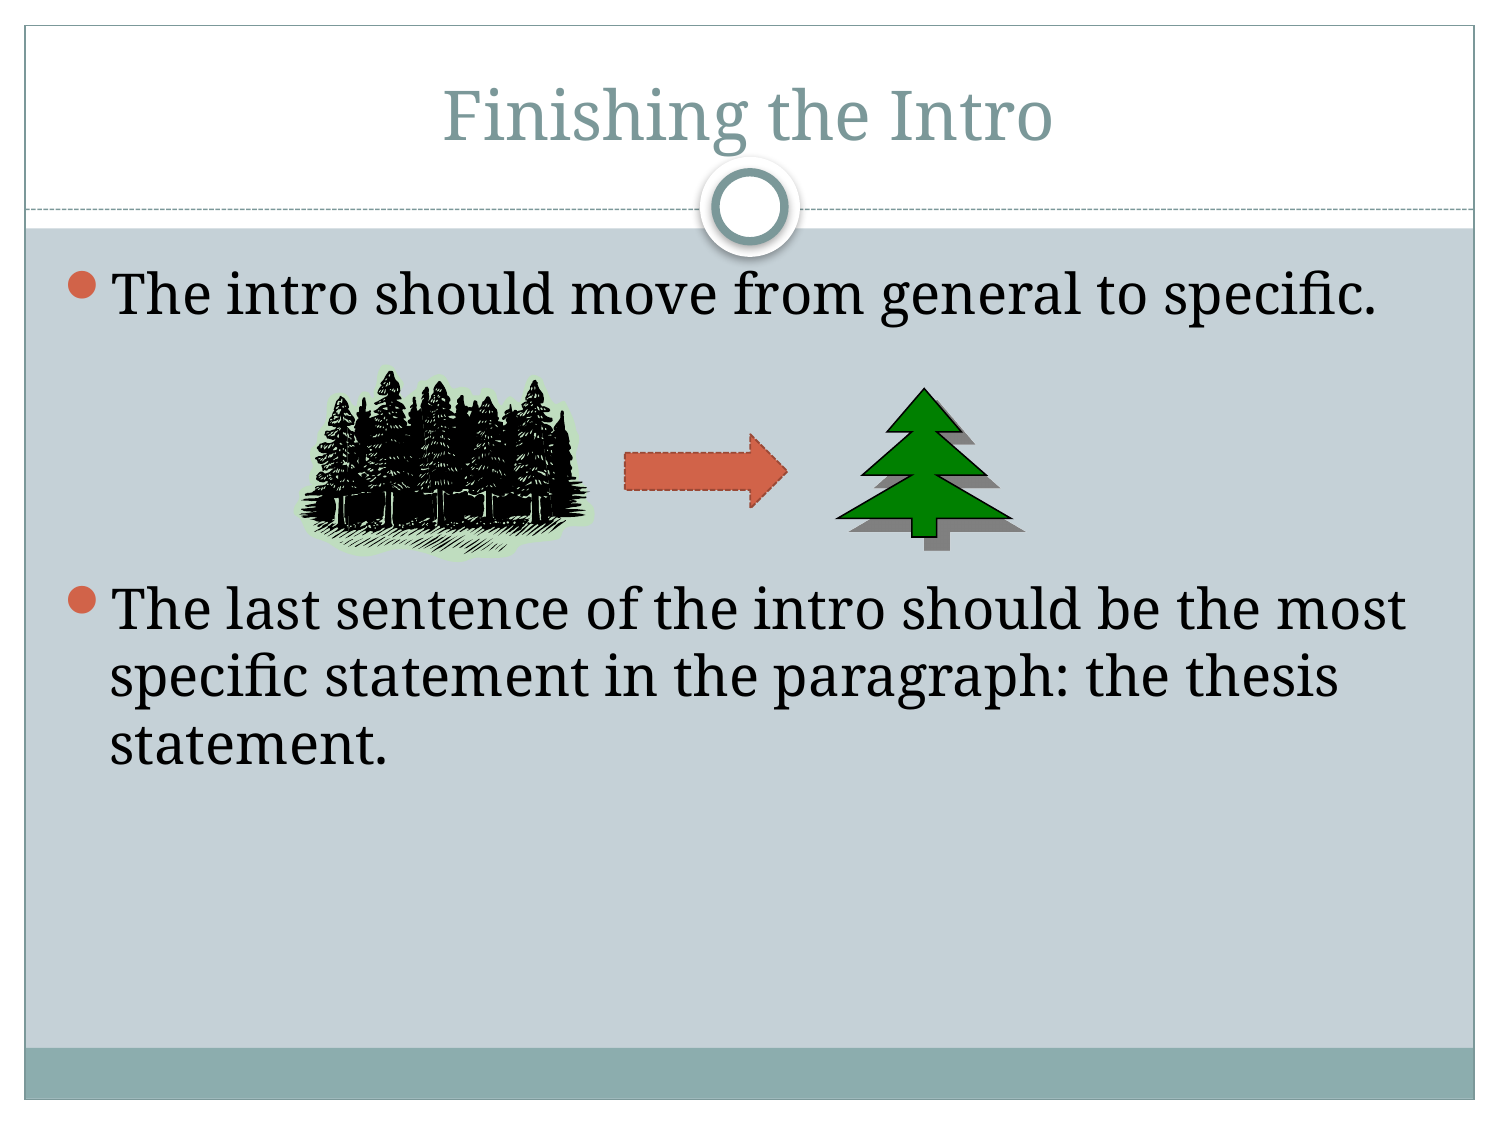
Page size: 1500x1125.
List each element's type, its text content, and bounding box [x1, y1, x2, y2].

picture [293, 362, 596, 563]
text_box [837, 388, 1011, 537]
list The intro should move from general to specific. The last sentence of the intro should be the most specific statement in the paragraph: the thesis statement. [49, 250, 1445, 1001]
text_box [623, 433, 789, 509]
title Finishing the Intro [49, 37, 1450, 162]
